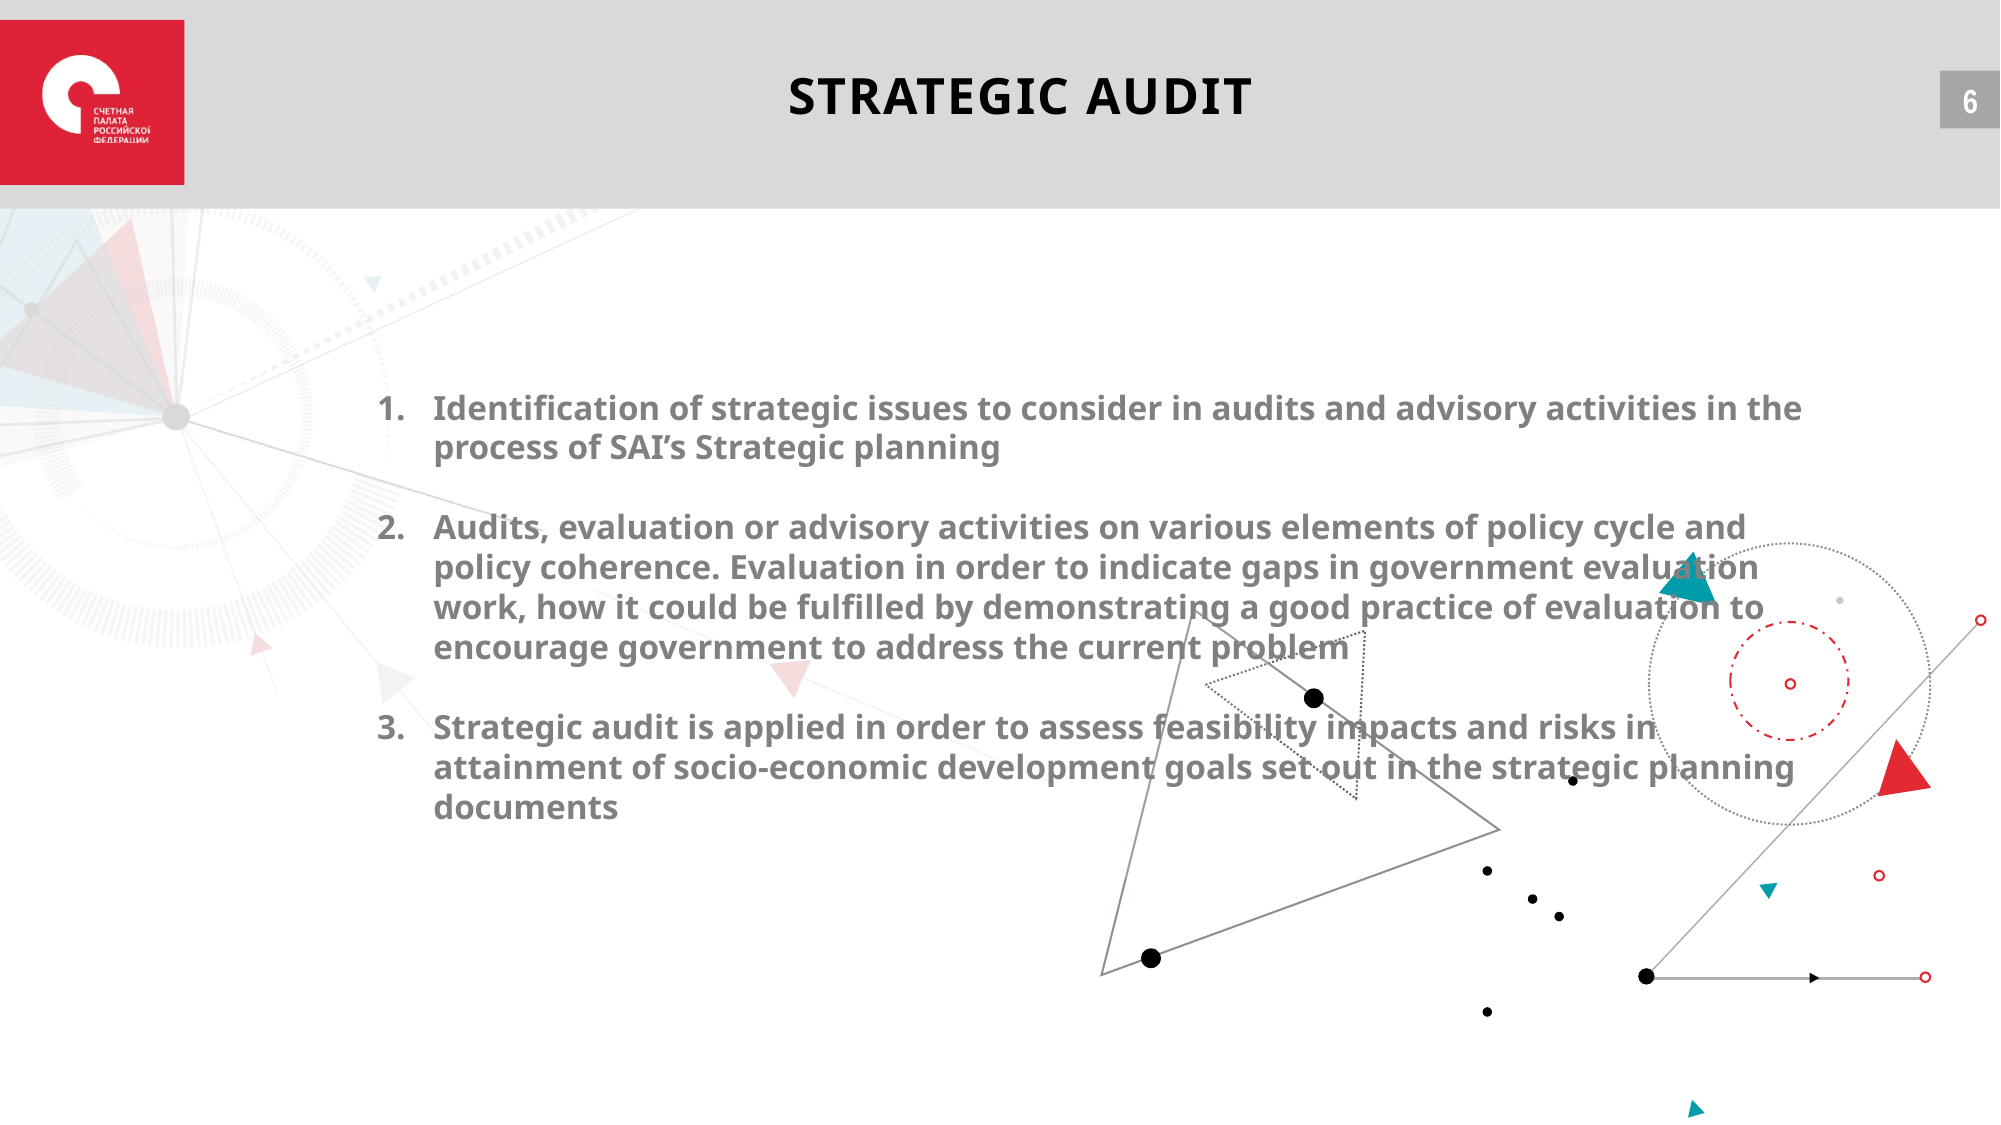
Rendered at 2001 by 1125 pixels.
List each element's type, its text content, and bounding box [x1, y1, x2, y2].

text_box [0, 0, 2000, 209]
picture [0, 209, 1270, 878]
text_box Identification of strategic issues to consider in audits and advisory activities in the process of SAI’s Strategic planning Audits, evaluation or advisory activities on various elements of policy cycle and policy coherence. Evaluation in order to indicate gaps in government evaluation work, how it could be fulfilled by demonstrating a good practice of evaluation to encourage government to address the current problem Strategic audit is applied in order to assess feasibility impacts and risks in attainment of socio-economic development goals set out in the strategic planning documents [1270, 339, 1828, 834]
